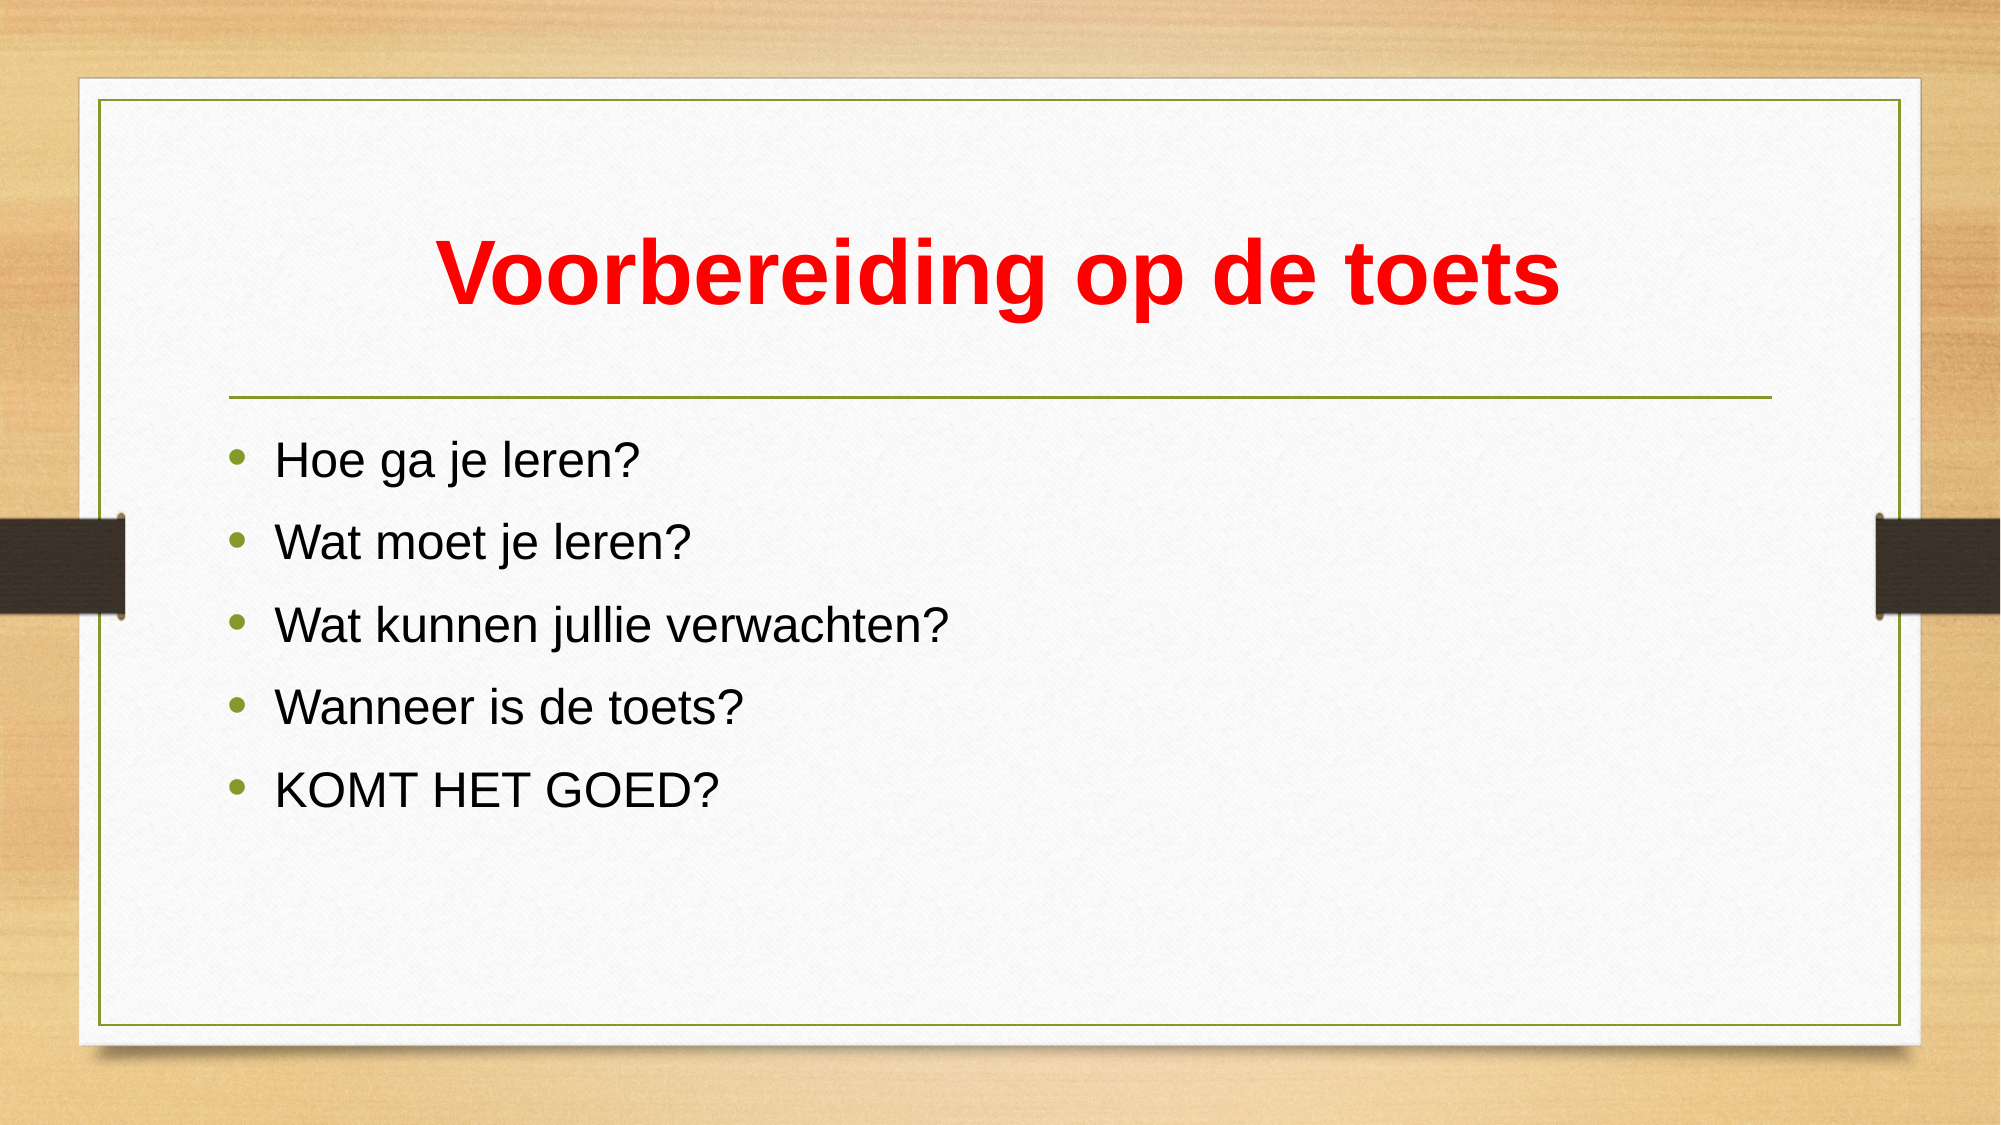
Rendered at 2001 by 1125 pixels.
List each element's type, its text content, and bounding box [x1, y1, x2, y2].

title Voorbereiding op de toets [212, 161, 1788, 375]
picture [0, 0, 2001, 1125]
list Hoe ga je leren?​​ Wat moet je leren?​ Wat kunnen jullie verwachten?​ Wanneer is de toets?​ KOMT HET GOED?​ [212, 419, 1788, 964]
